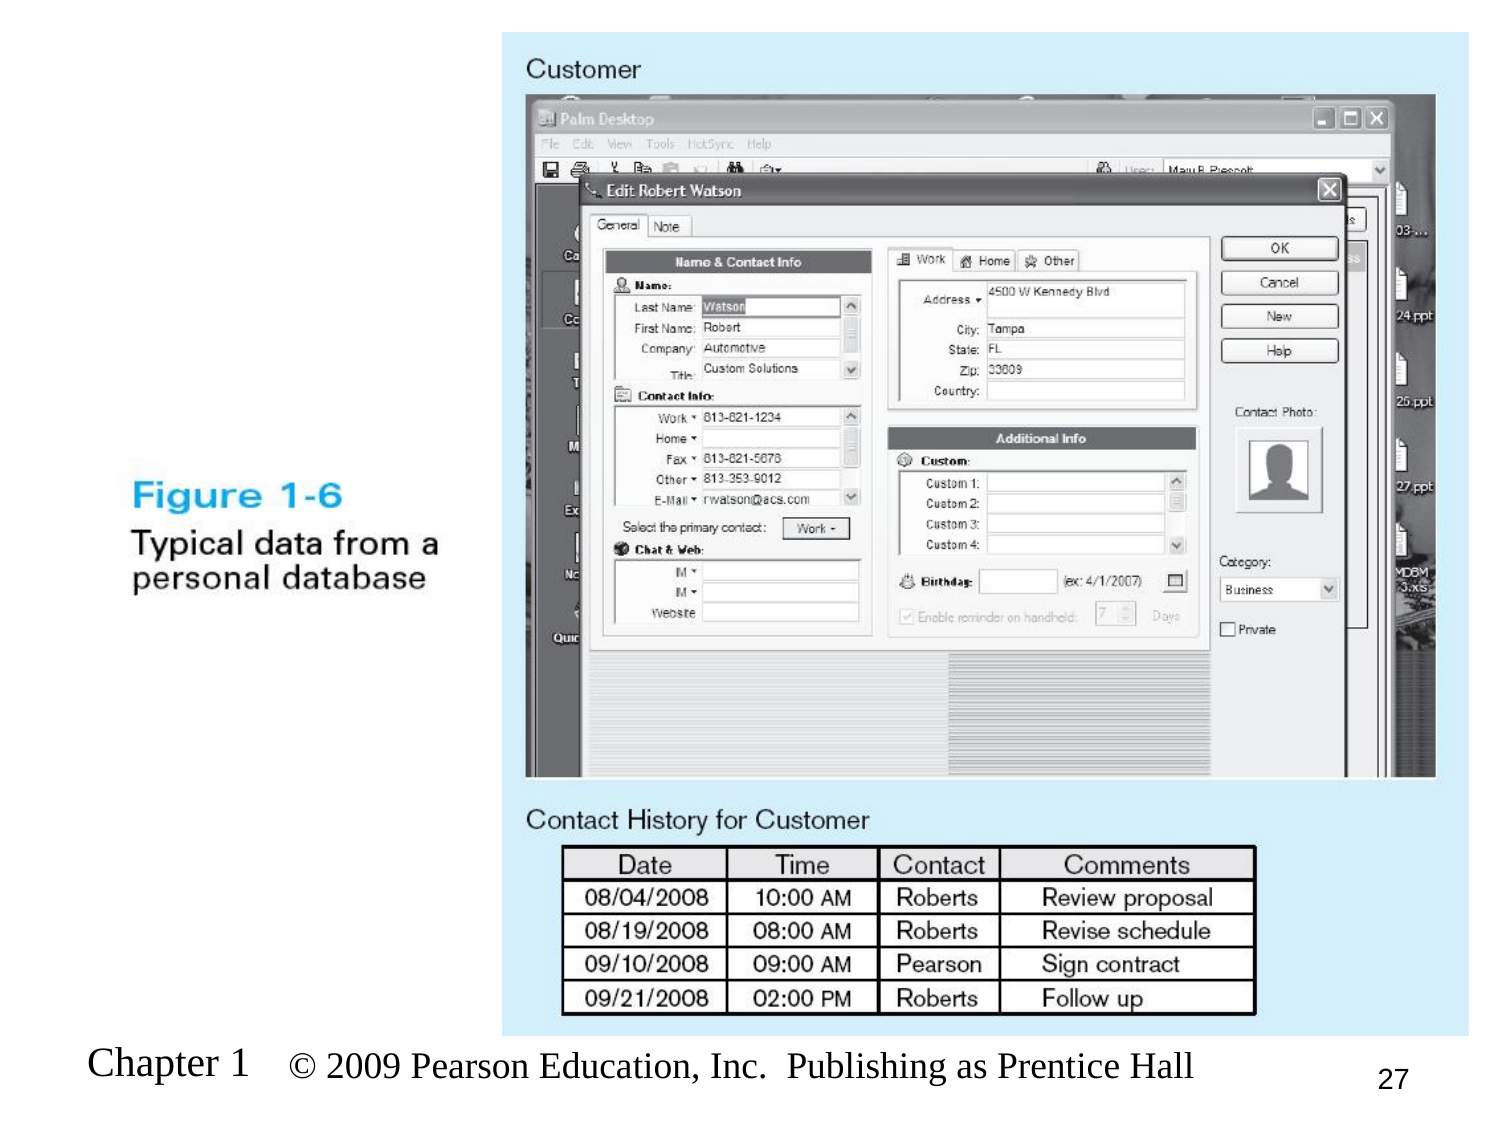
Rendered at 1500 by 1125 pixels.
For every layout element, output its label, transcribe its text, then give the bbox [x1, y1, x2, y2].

picture [501, 32, 1469, 1036]
picture [116, 457, 458, 617]
slide_number 27 [1074, 1044, 1426, 1103]
